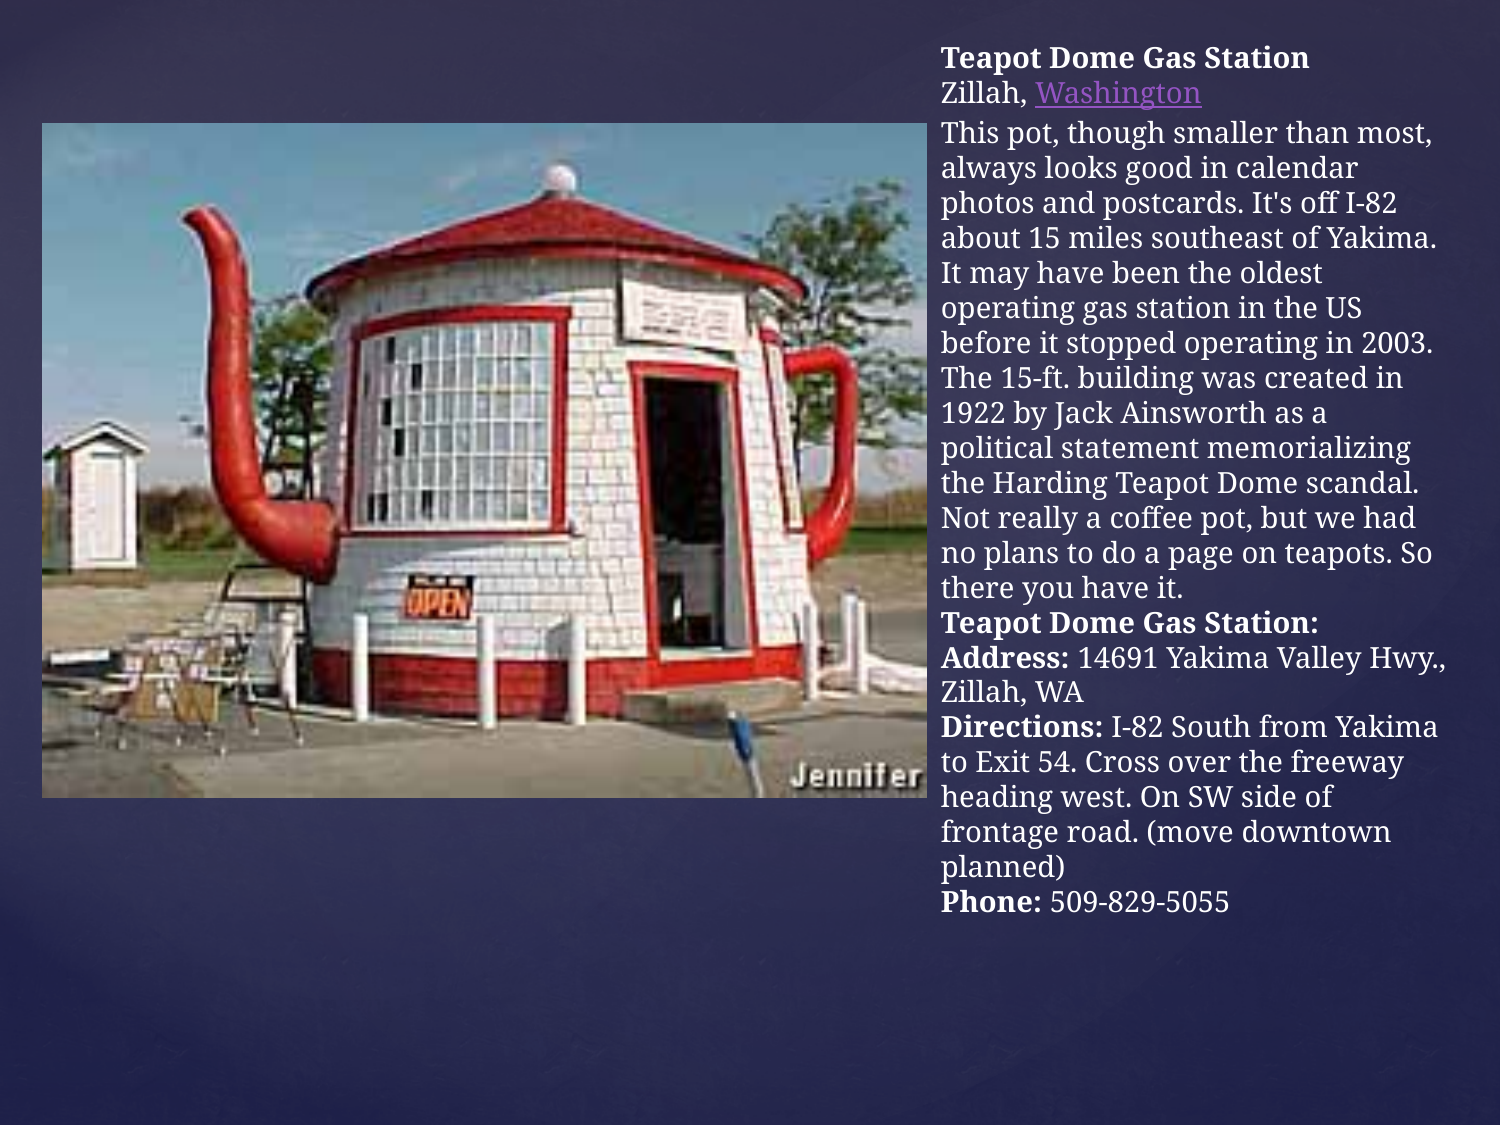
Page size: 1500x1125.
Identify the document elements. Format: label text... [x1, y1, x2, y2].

text_box Teapot Dome Gas Station Zillah, Washington This pot, though smaller than most, always looks good in calendar photos and postcards. It's off I-82 about 15 miles southeast of Yakima. It may have been the oldest operating gas station in the US before it stopped operating in 2003. The 15-ft. building was created in 1922 by Jack Ainsworth as a political statement memorializing the Harding Teapot Dome scandal. Not really a coffee pot, but we had no plans to do a page on teapots. So there you have it. Teapot Dome Gas Station: Address: 14691 Yakima Valley Hwy., Zillah, WA Directions: I-82 South from Yakima to Exit 54. Cross over the freeway heading west. On SW side of frontage road. (move downtown planned) Phone: 509-829-5055 [926, 32, 1462, 926]
picture [41, 123, 927, 798]
